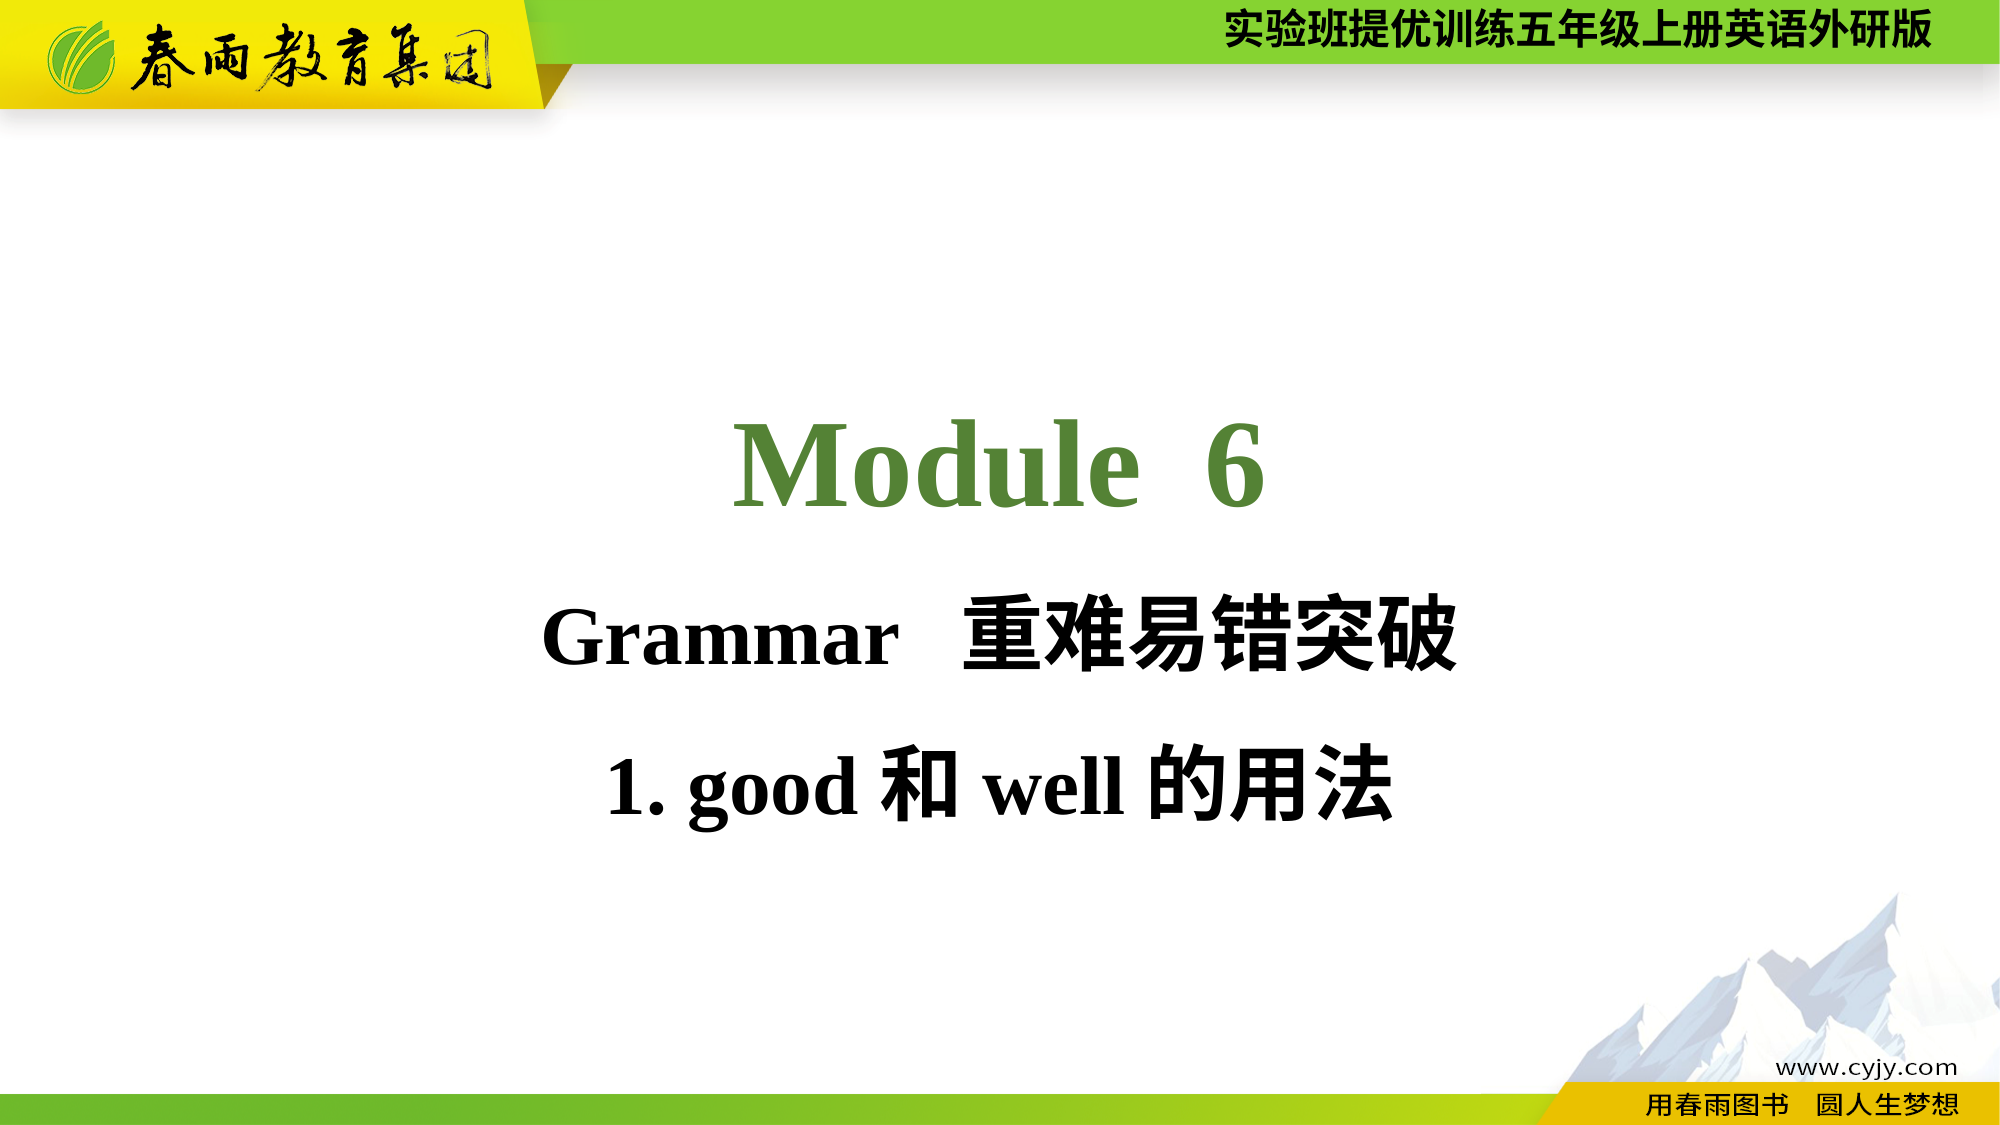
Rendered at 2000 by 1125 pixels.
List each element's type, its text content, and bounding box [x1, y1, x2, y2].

text_box Module 6 Grammar 重难易错突破 1. good和well的用法 [0, 298, 2000, 839]
picture [0, 0, 2000, 298]
picture [0, 839, 2000, 1125]
